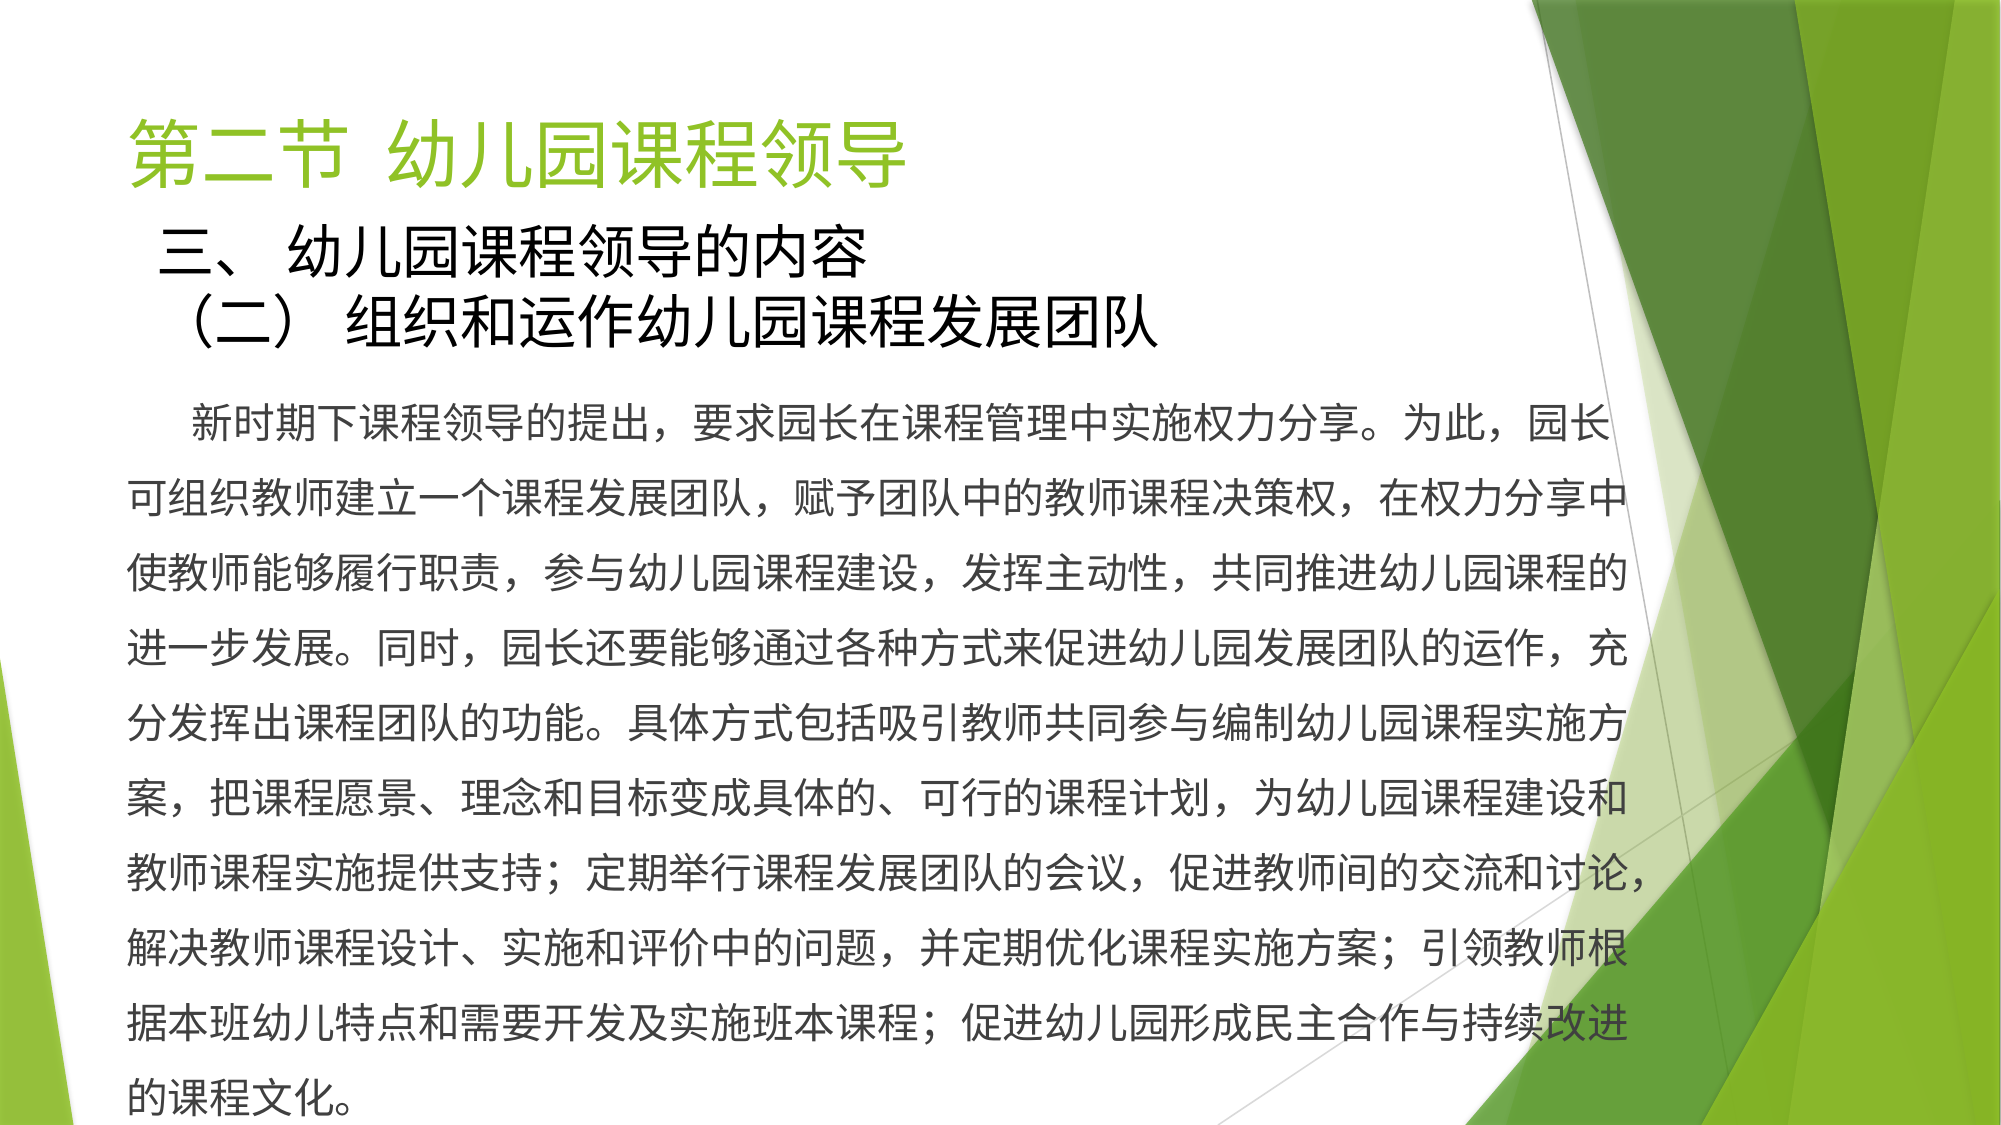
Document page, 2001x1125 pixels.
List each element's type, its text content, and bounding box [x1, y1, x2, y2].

text_box 三、 幼儿园课程领导的内容 （二） 组织和运作幼儿园课程发展团队 [141, 208, 1451, 363]
list 新时期下课程领导的提出，要求园长在课程管理中实施权力分享。为此，园长可组织教师建立一个课程发展团队，赋予团队中的教师课程决策权，在权力分享中使教师能够履行职责，参与幼儿园课程建设，发挥主动性，共同推进幼儿园课程的进一步发展。同时，园长还要能够通过各种方式来促进幼儿园发展团队的运作，充分发挥出课程团队的功能。具体方式包括吸引教师共同参与编制幼儿园课程实施方案，把课程愿景、理念和目标变成具体的、可行的课程计划，为幼儿园课程建设和教师课程实施提供支持；定期举行课程发展团队的会议，促进教师间的交流和讨论，解决教师课程设计、实施和评价中的问题，并定期优化课程实施方案；引领教师根据本班幼儿特点和需要开发及实施班本课程；促进幼儿园形成民主合作与持续改进的课程文化。 [111, 364, 1658, 1025]
title 第二节 幼儿园课程领导 [111, 99, 1522, 317]
